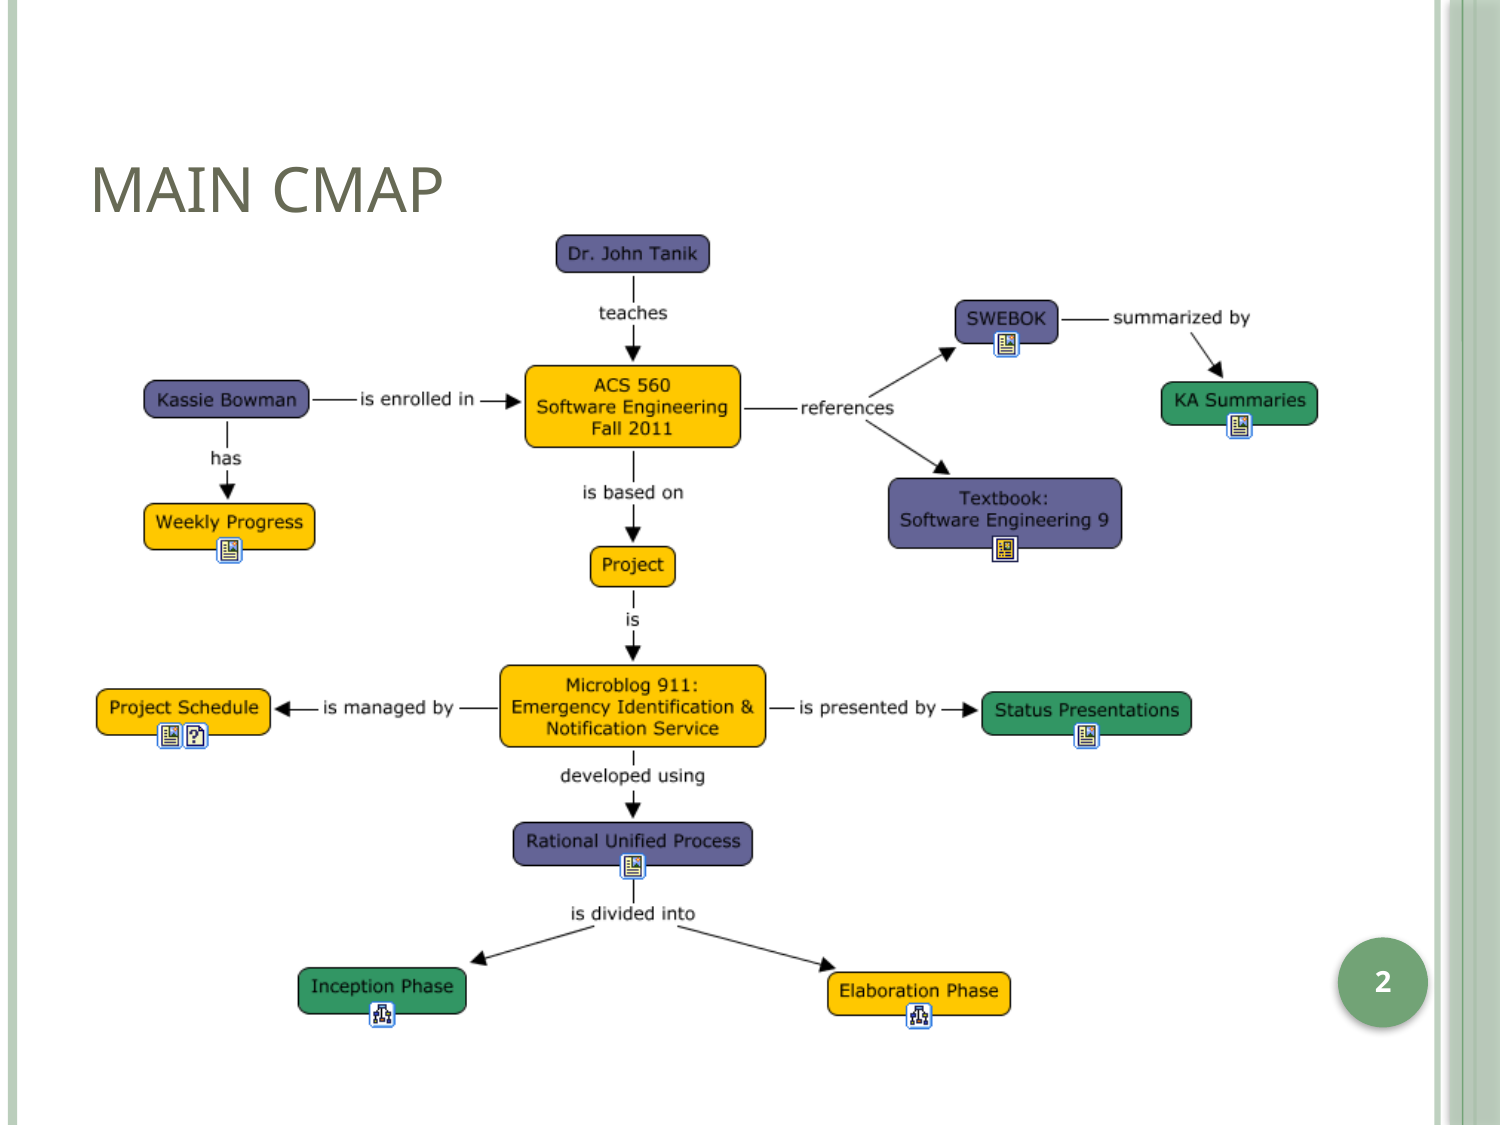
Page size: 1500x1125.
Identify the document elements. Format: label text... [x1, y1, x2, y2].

picture [74, 224, 1330, 1051]
title Main Cmap [75, 45, 1300, 222]
slide_number 2 [1335, 940, 1434, 1027]
